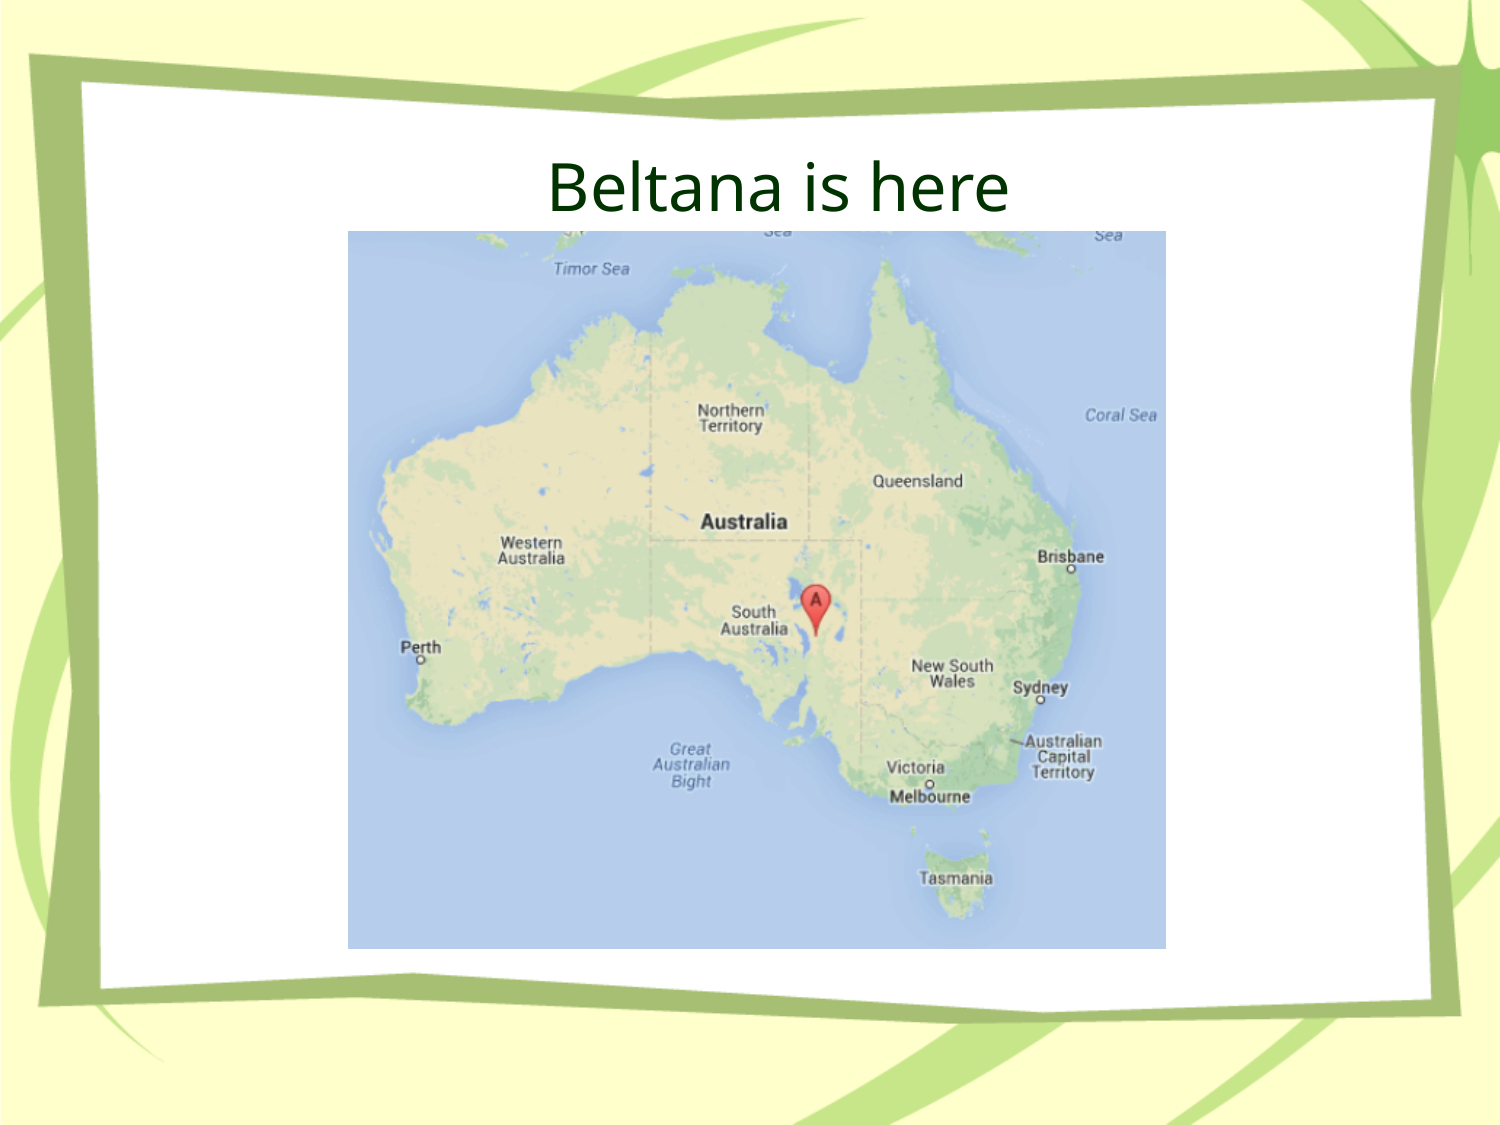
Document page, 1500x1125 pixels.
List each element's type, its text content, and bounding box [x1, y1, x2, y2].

text_box Beltana is here [171, 137, 1388, 232]
picture [0, 0, 1500, 1125]
